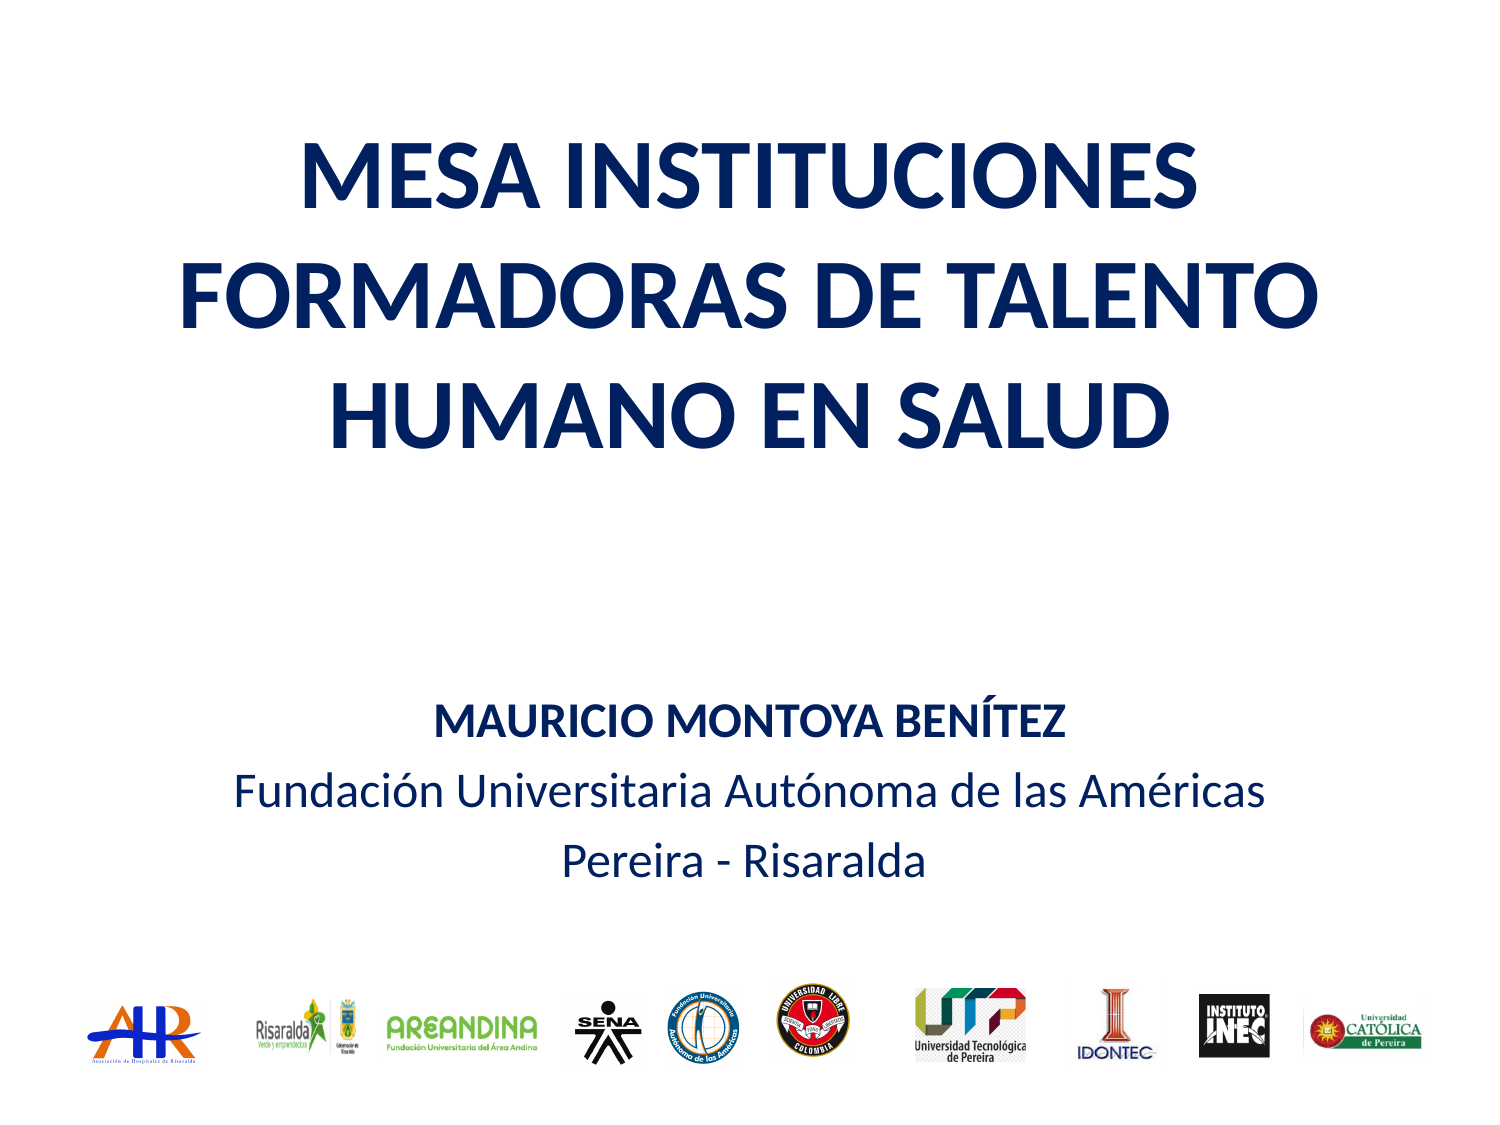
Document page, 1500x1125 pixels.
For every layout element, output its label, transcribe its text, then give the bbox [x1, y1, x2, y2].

picture [253, 993, 361, 1060]
subtitle MAURICIO MONTOYA BENÍTEZ Fundación Universitaria Autónoma de las Américas Pereira - Risaralda [68, 609, 1432, 898]
picture [565, 995, 645, 1069]
picture [774, 981, 852, 1059]
picture [666, 990, 740, 1066]
picture [383, 1009, 540, 1060]
title MESA INSTITUCIONES FORMADORAS DE TALENTO HUMANO EN SALUD [0, 125, 1500, 452]
picture [1198, 991, 1270, 1062]
picture [915, 988, 1026, 1063]
picture [1065, 981, 1164, 1065]
picture [84, 1004, 203, 1066]
picture [1303, 986, 1425, 1074]
